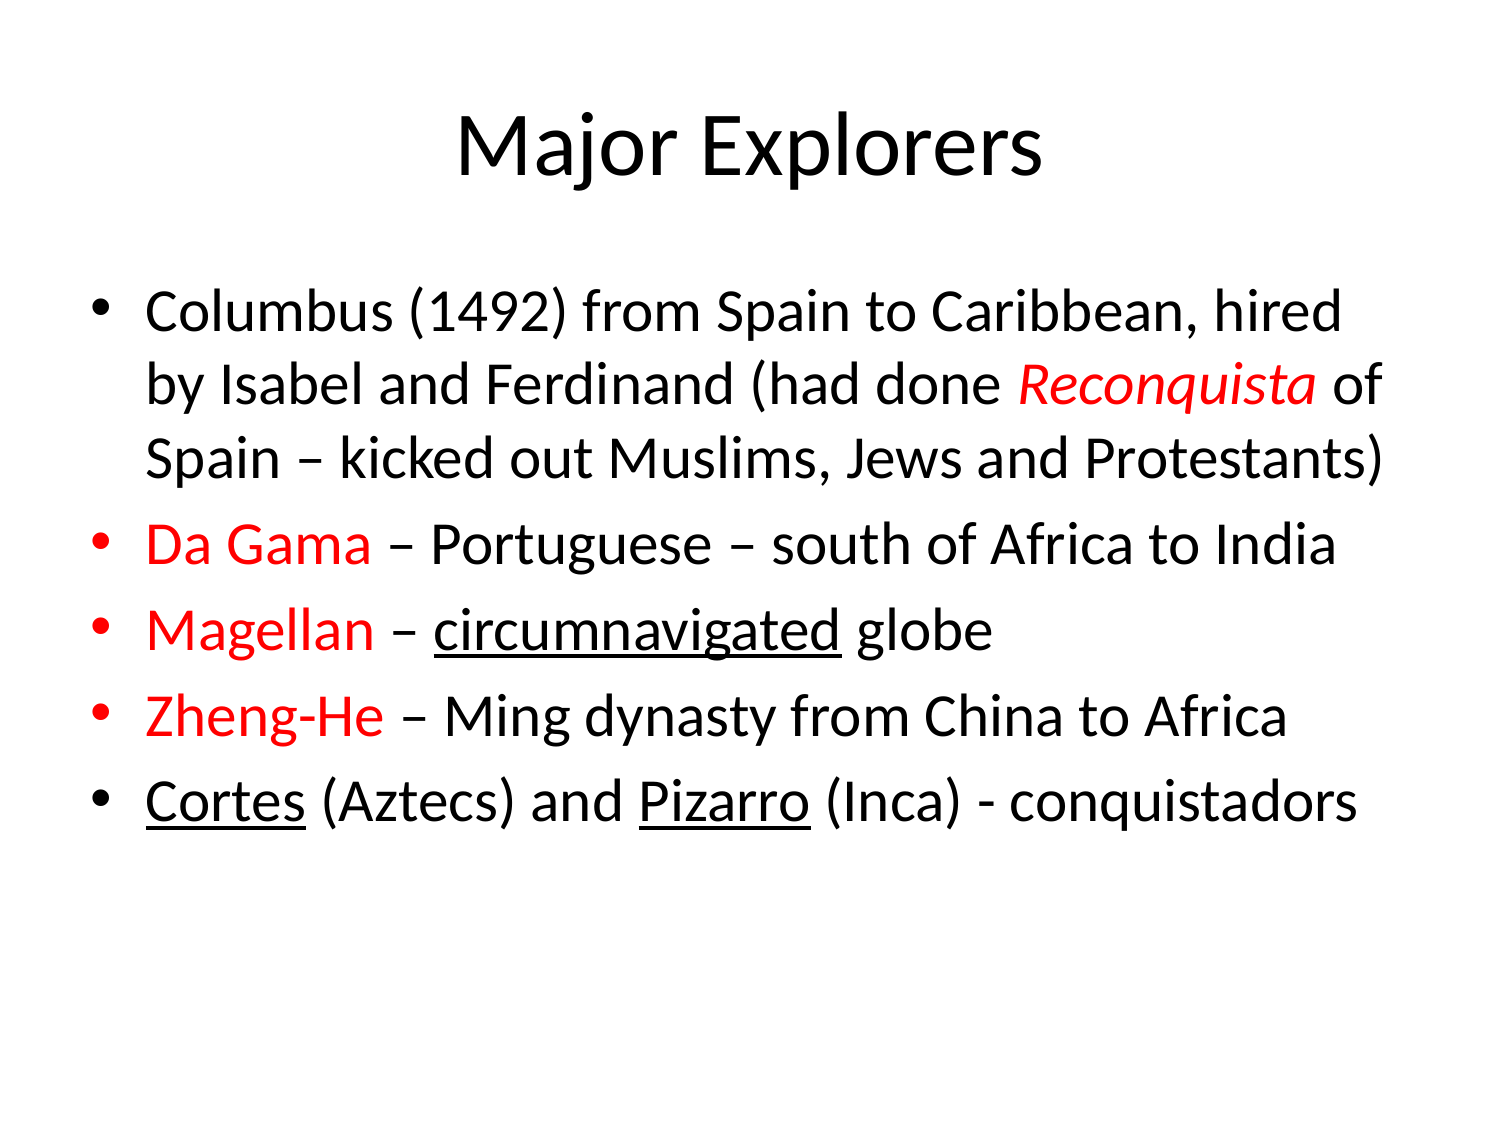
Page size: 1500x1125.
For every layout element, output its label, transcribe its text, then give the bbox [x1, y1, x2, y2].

list Columbus (1492) from Spain to Caribbean, hired by Isabel and Ferdinand (had done Reconquista of Spain – kicked out Muslims, Jews and Protestants) Da Gama – Portuguese – south of Africa to India Magellan – circumnavigated globe Zheng-He – Ming dynasty from China to Africa Cortes (Aztecs) and Pizarro (Inca) - conquistadors [75, 262, 1425, 1005]
title Major Explorers [75, 45, 1425, 233]
